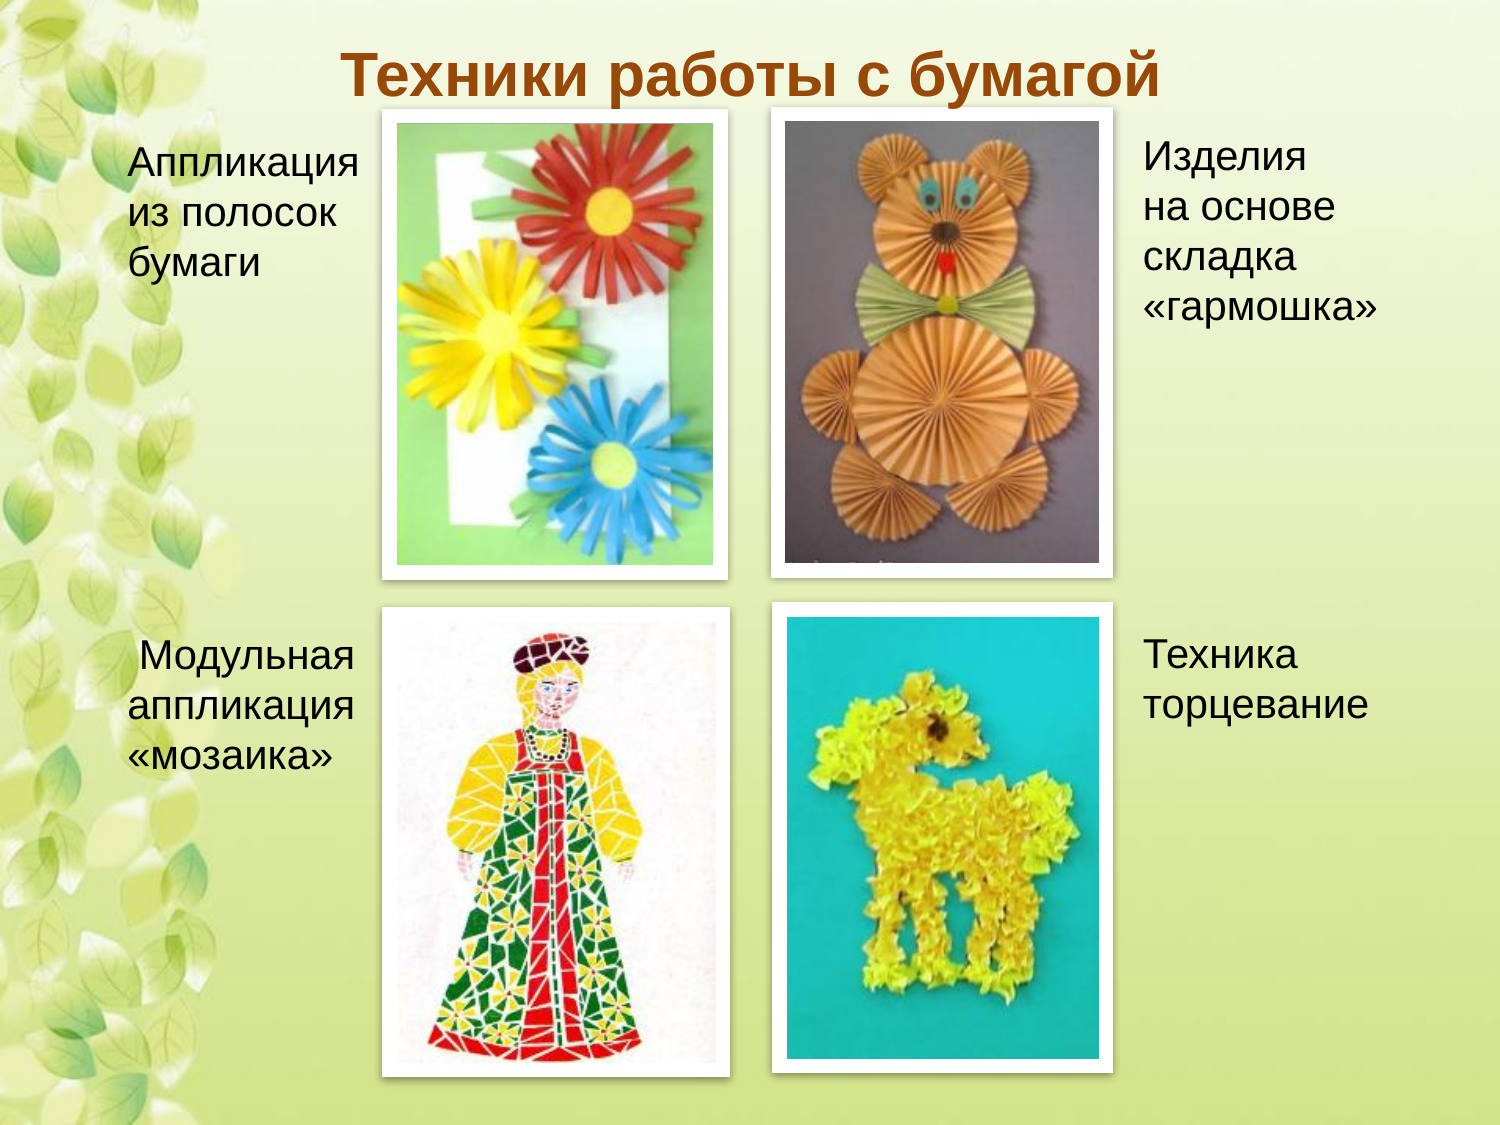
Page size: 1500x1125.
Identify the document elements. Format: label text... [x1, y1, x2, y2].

picture [0, 0, 1500, 1125]
list Модульная аппликация «мозаика» [112, 620, 376, 823]
text_box Техники работы с бумагой [76, 19, 1427, 123]
list Изделия на основе складка «гармошка» [1127, 121, 1400, 559]
list Техника торцевание [1127, 619, 1390, 773]
list Аппликация из полосок бумаги [112, 127, 376, 334]
